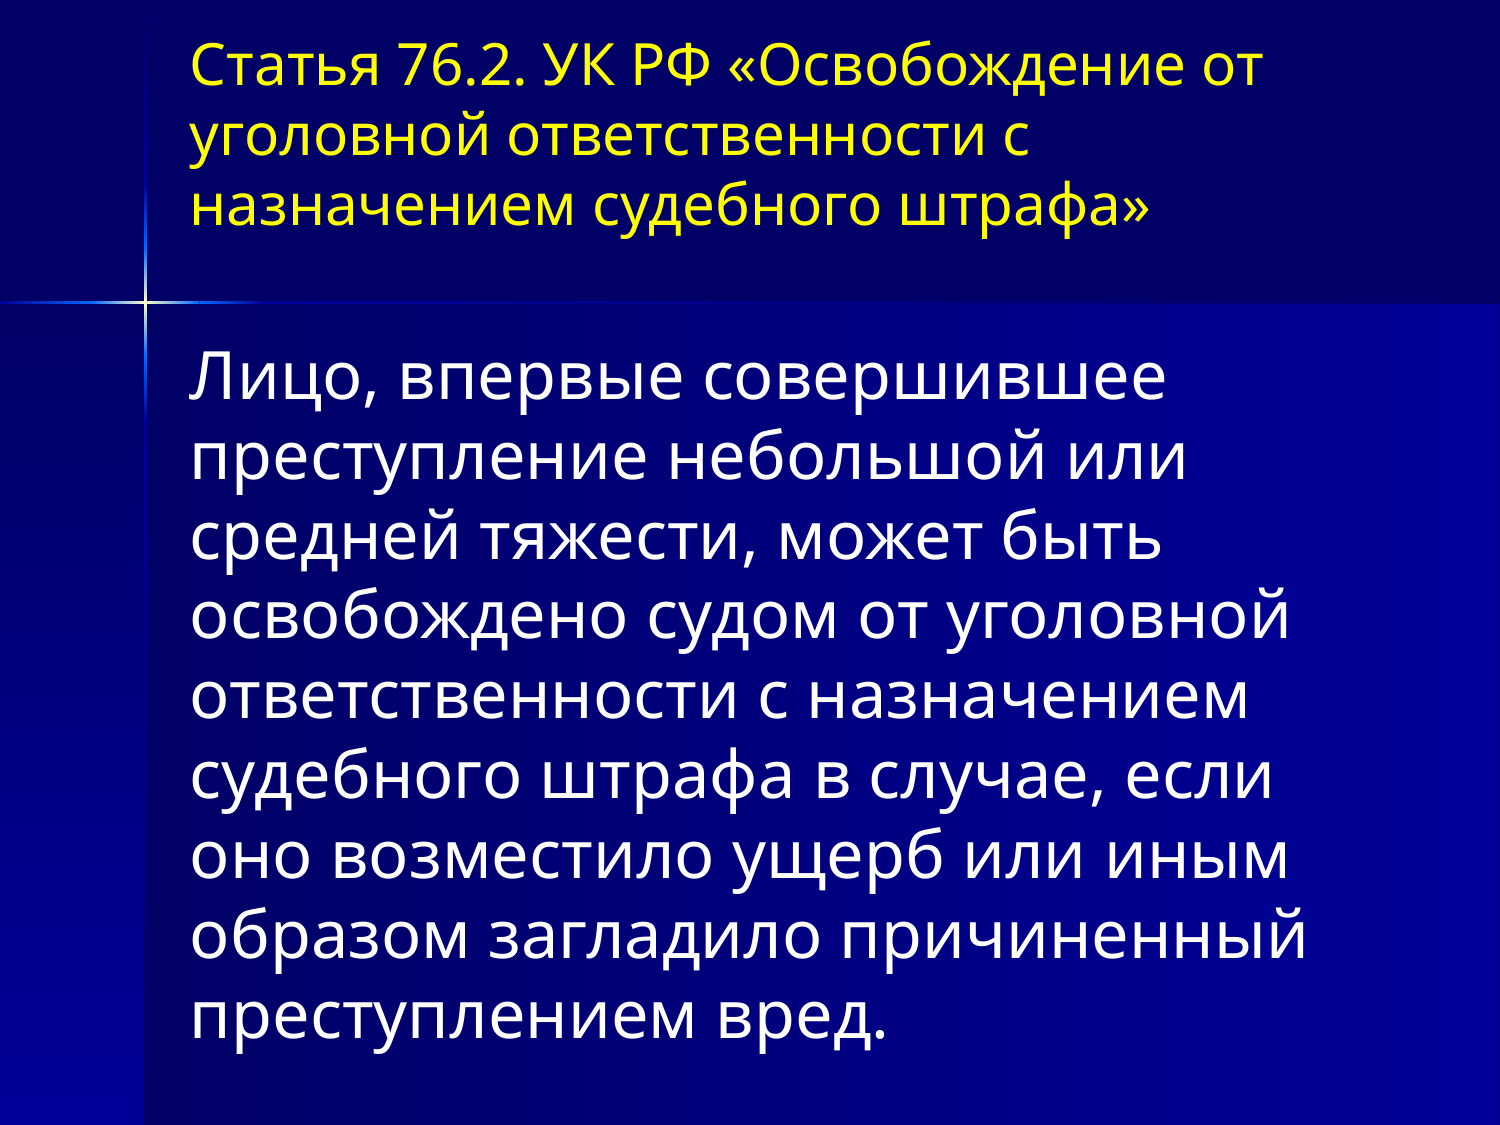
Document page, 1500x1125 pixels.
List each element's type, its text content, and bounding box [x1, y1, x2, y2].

title Статья 76.2. УК РФ «Освобождение от уголовной ответственности с назначением судебного штрафа» [174, 50, 1413, 285]
list Лицо, впервые совершившее преступление небольшой или средней тяжести, может быть освобождено судом от уголовной ответственности с назначением судебного штрафа в случае, если оно возместило ущерб или иным образом загладило причиненный преступлением вред. [174, 324, 1413, 1000]
